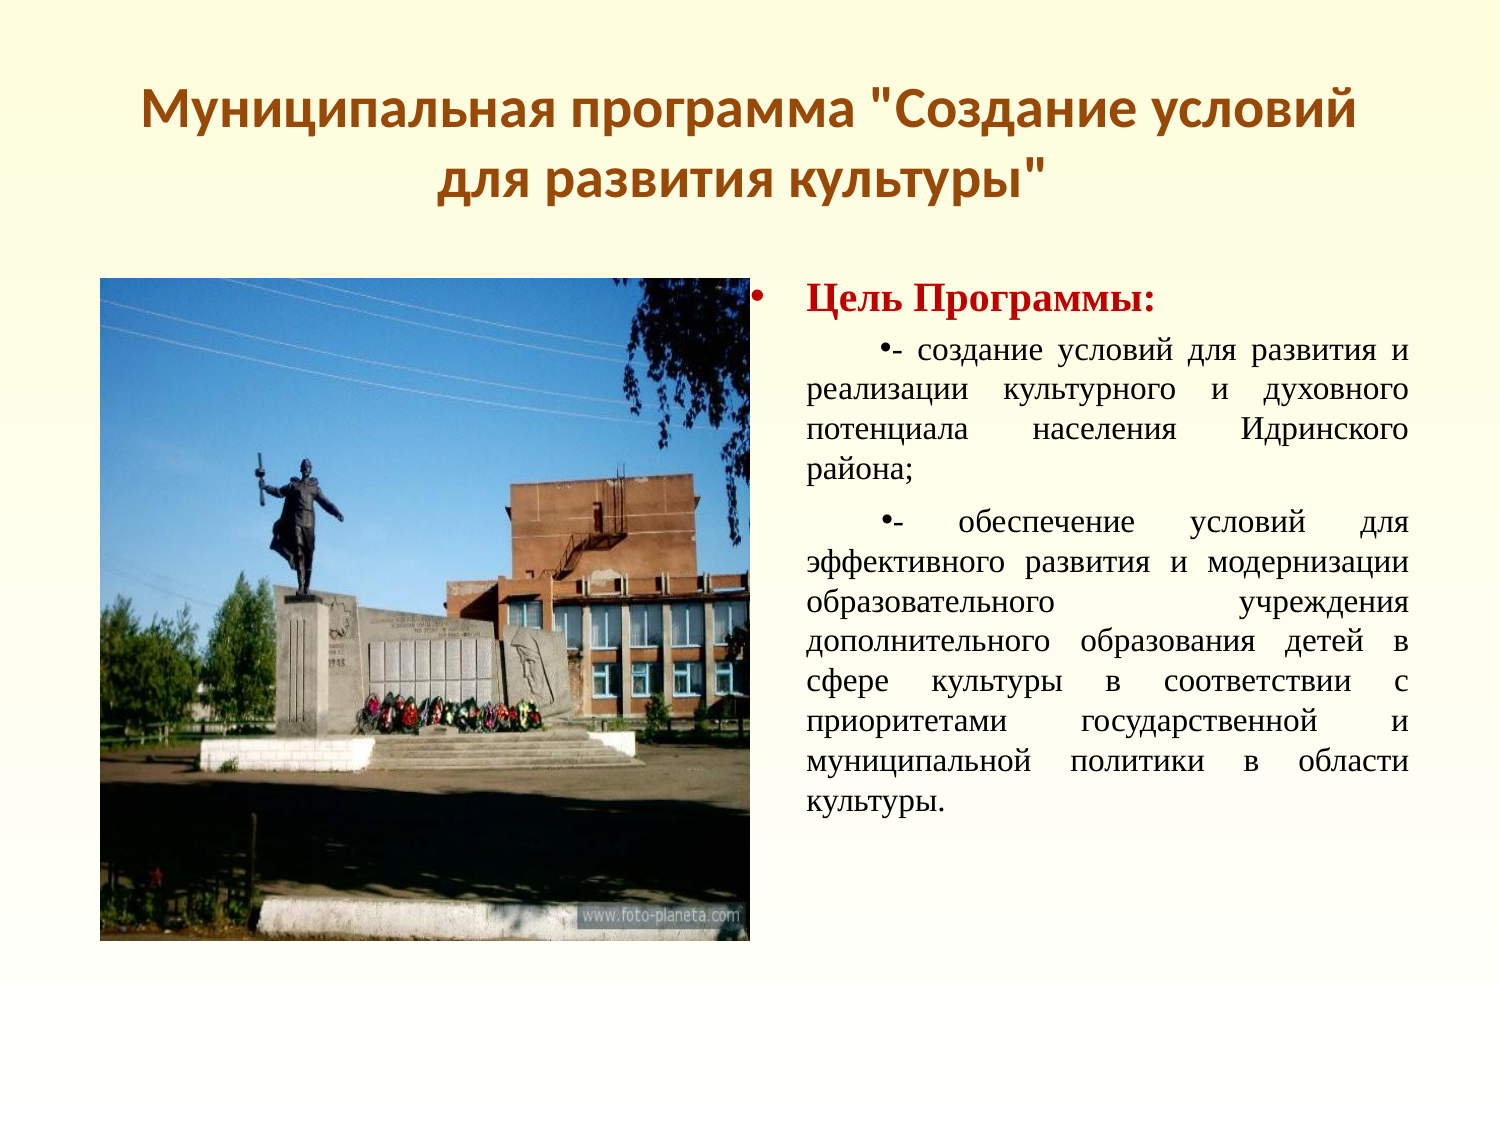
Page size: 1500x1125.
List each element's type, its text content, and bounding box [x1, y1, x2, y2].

list Цель Программы: - создание условий для развития и реализации культурного и духовного потенциала населения Идринского района; - обеспечение условий для эффективного развития и модернизации образовательного учреждения дополнительного образования детей в сфере культуры в соответствии с приоритетами государственной и муниципальной политики в области культуры. [74, 262, 1426, 1006]
picture [99, 278, 751, 941]
title Муниципальная программа "Создание условий для развития культуры" [74, 44, 1426, 233]
